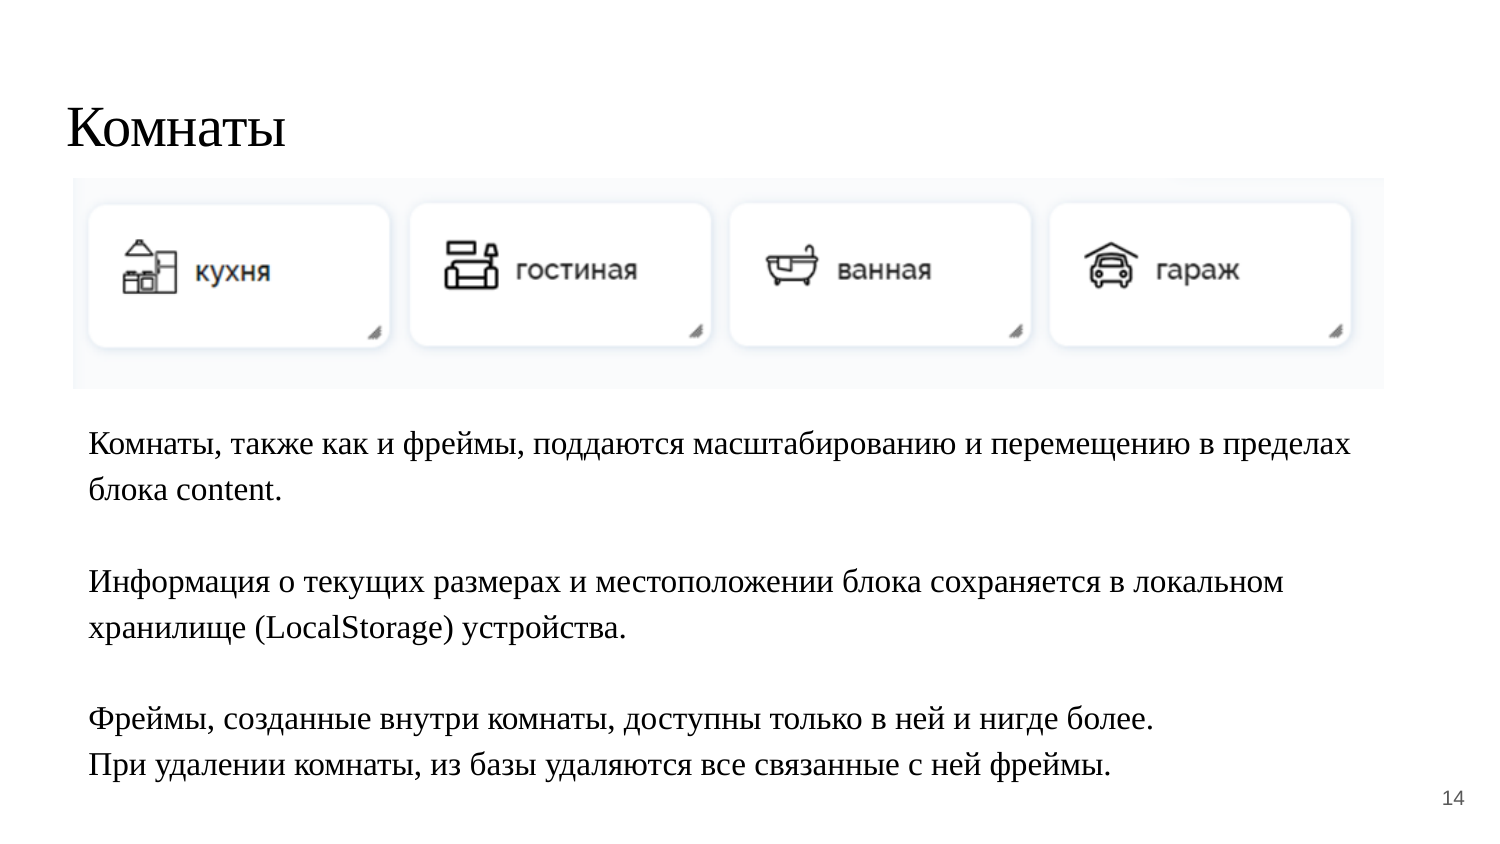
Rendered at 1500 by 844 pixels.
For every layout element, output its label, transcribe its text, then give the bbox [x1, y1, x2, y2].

slide_number ‹#› [1389, 764, 1480, 830]
picture [73, 178, 1384, 389]
list Комнаты, также как и фреймы, поддаются масштабированию и перемещению в пределах блока content. Информация о текущих размерах и местоположении блока сохраняется в локальном хранилище (LocalStorage) устройства. Фреймы, созданные внутри комнаты, доступны только в ней и нигде более. При удалении комнаты, из базы удаляются все связанные с ней фреймы. [73, 400, 1384, 799]
title Комнаты [51, 72, 1449, 167]
